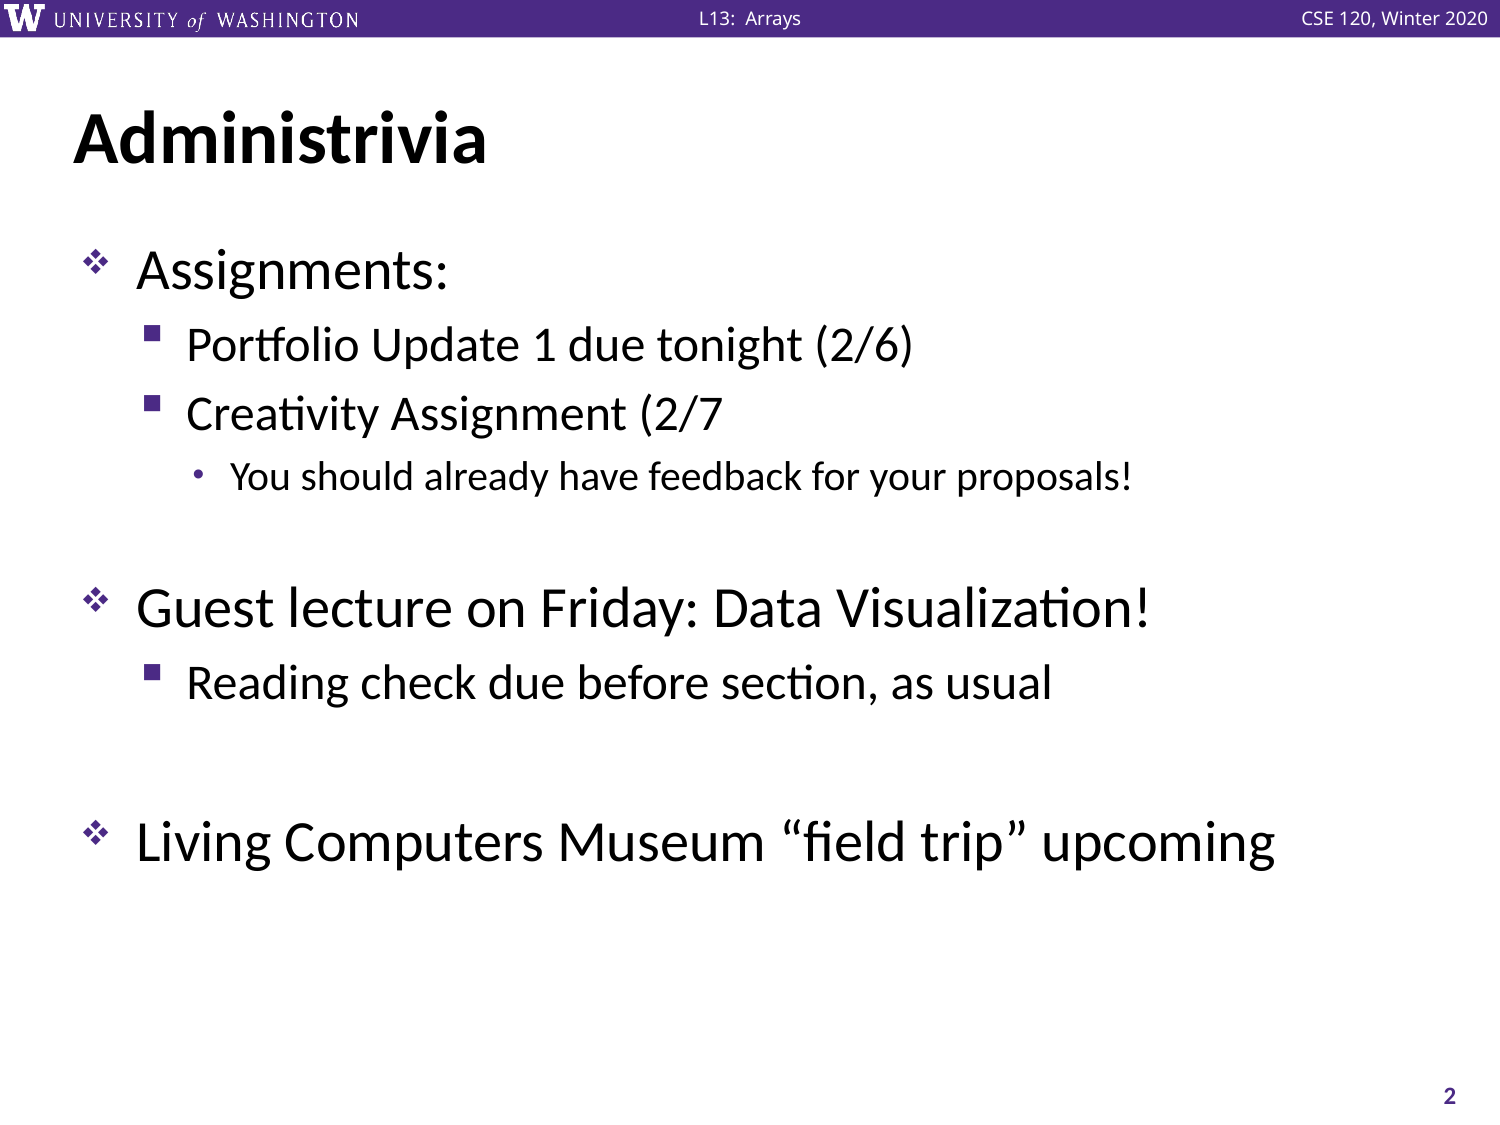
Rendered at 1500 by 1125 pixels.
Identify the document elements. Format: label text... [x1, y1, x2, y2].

picture [4, 4, 358, 32]
title Administrivia [58, 71, 1438, 197]
slide_number 2 [1400, 1065, 1500, 1125]
list Assignments: Portfolio Update 1 due tonight (2/6) Creativity Assignment (2/7 You should already have feedback for your proposals! Guest lecture on Friday: Data Visualization! Reading check due before section, as usual Living Computers Museum “field trip” upcoming [64, 223, 1438, 1040]
